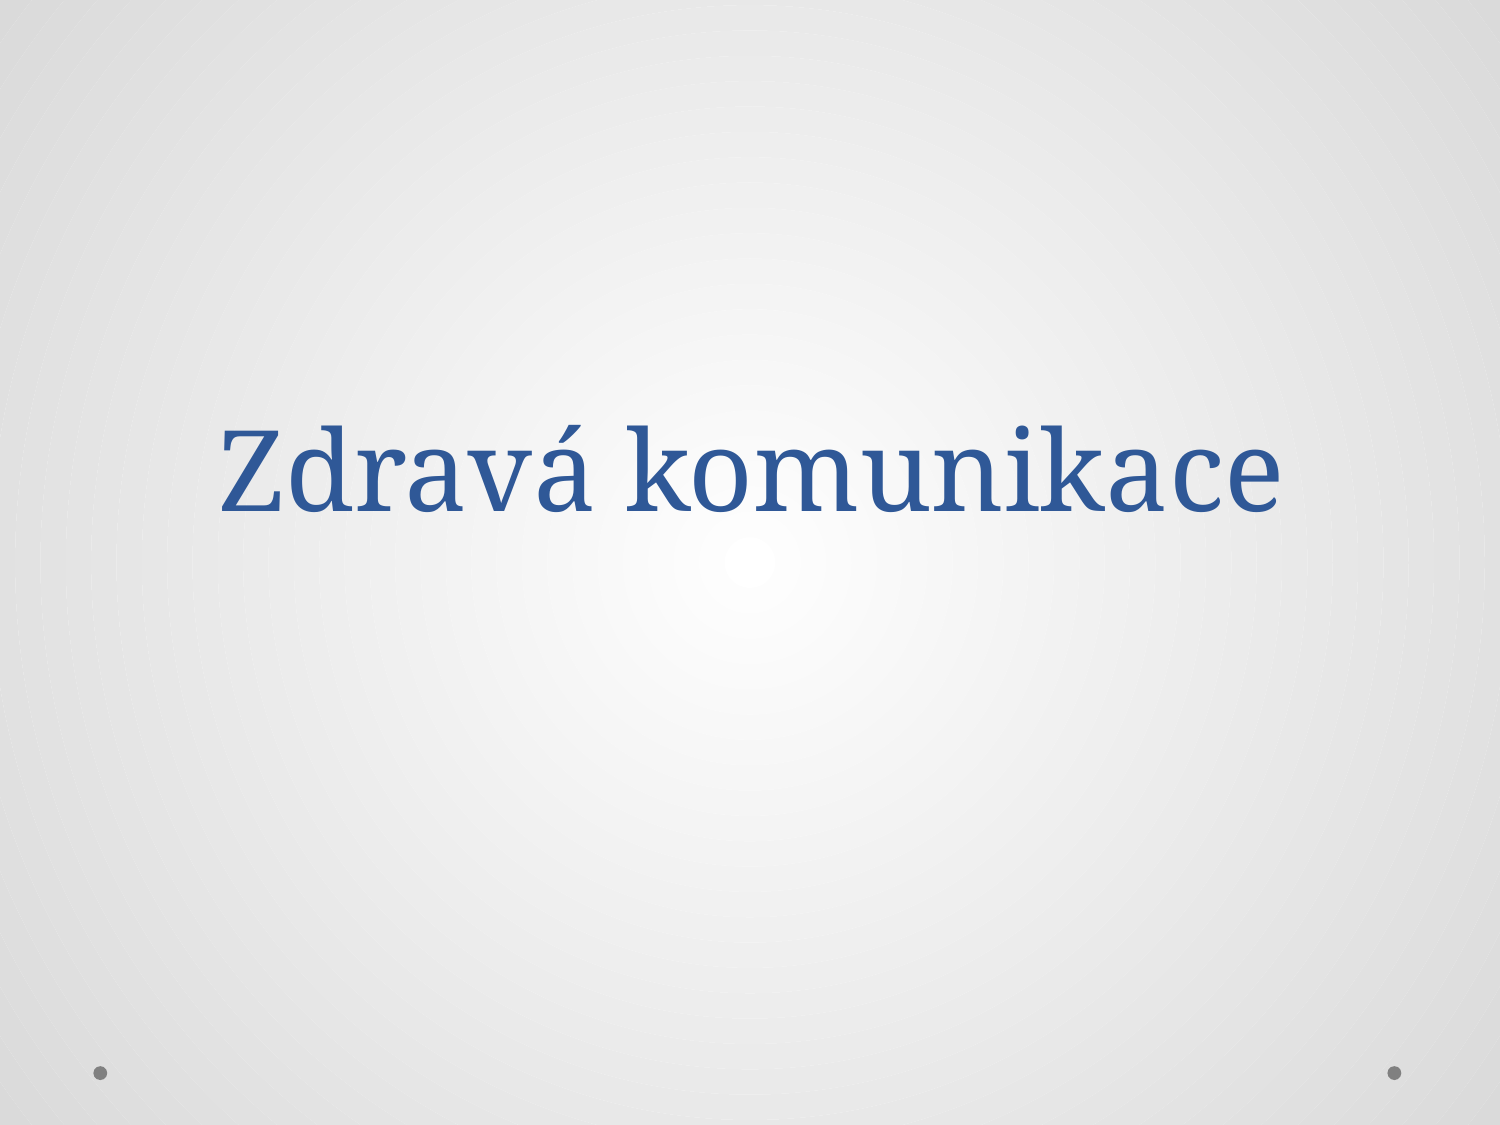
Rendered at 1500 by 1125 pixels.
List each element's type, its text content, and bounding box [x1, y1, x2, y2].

title Zdravá komunikace [76, 278, 1427, 542]
